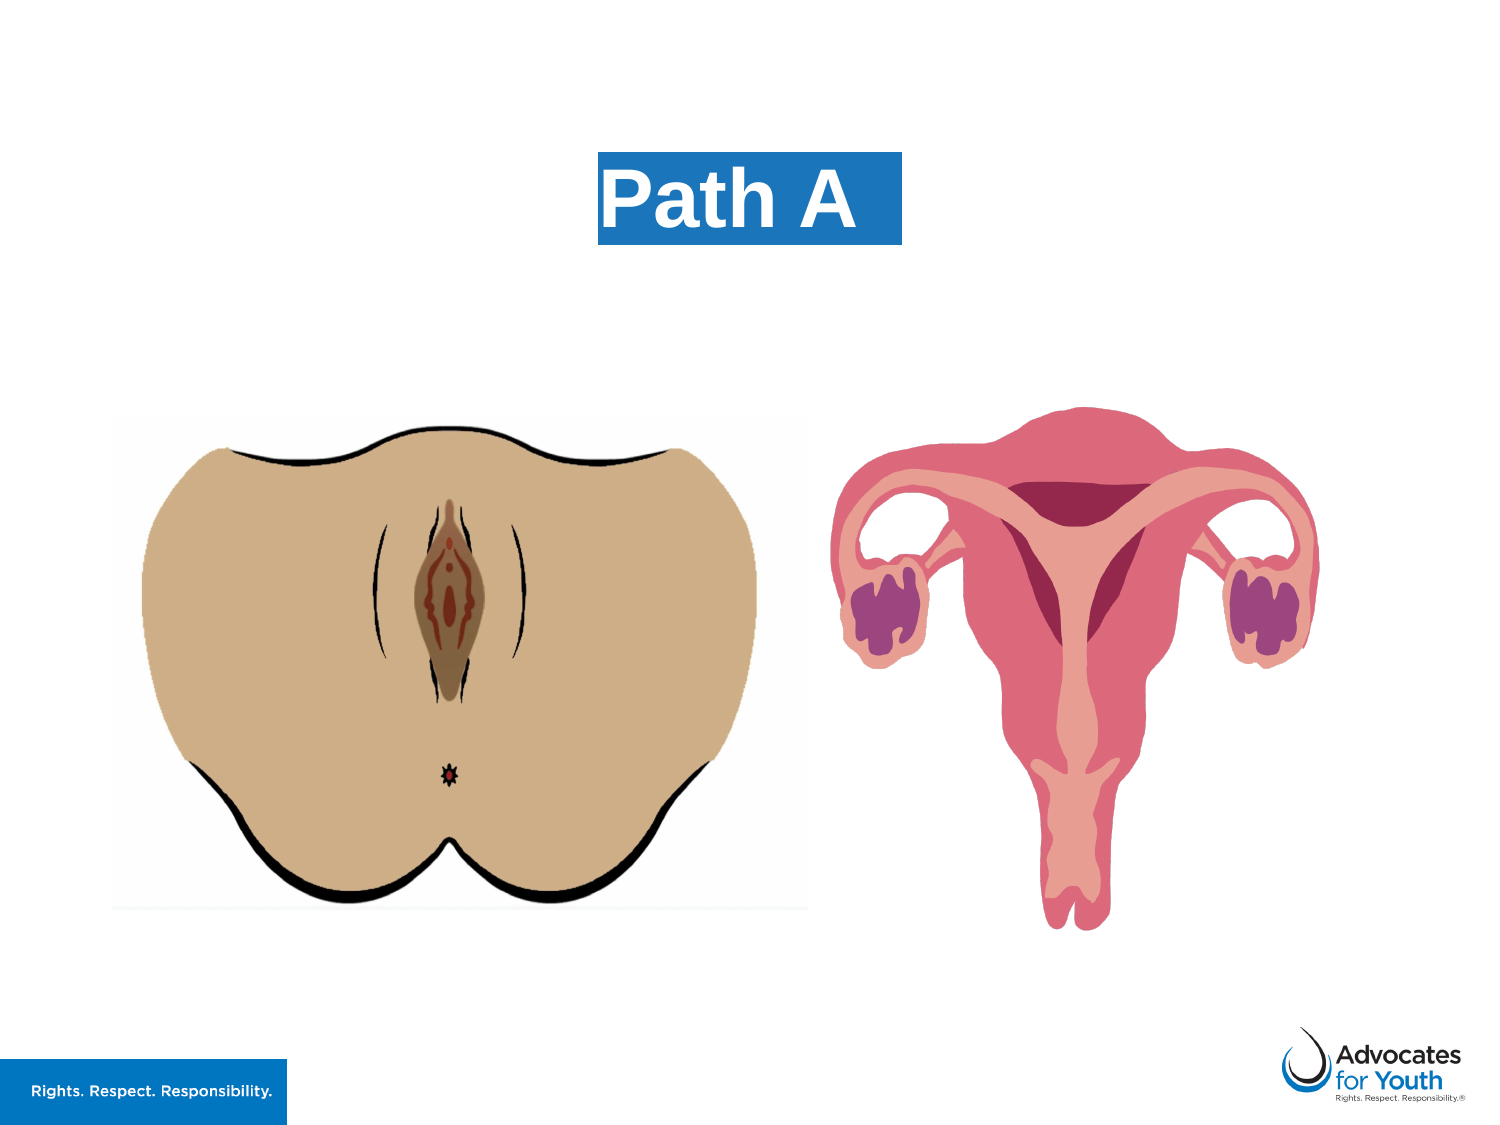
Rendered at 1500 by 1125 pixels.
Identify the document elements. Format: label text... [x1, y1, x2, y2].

picture [112, 234, 1489, 1117]
picture [0, 1059, 287, 1125]
title Path A [112, 99, 1388, 288]
